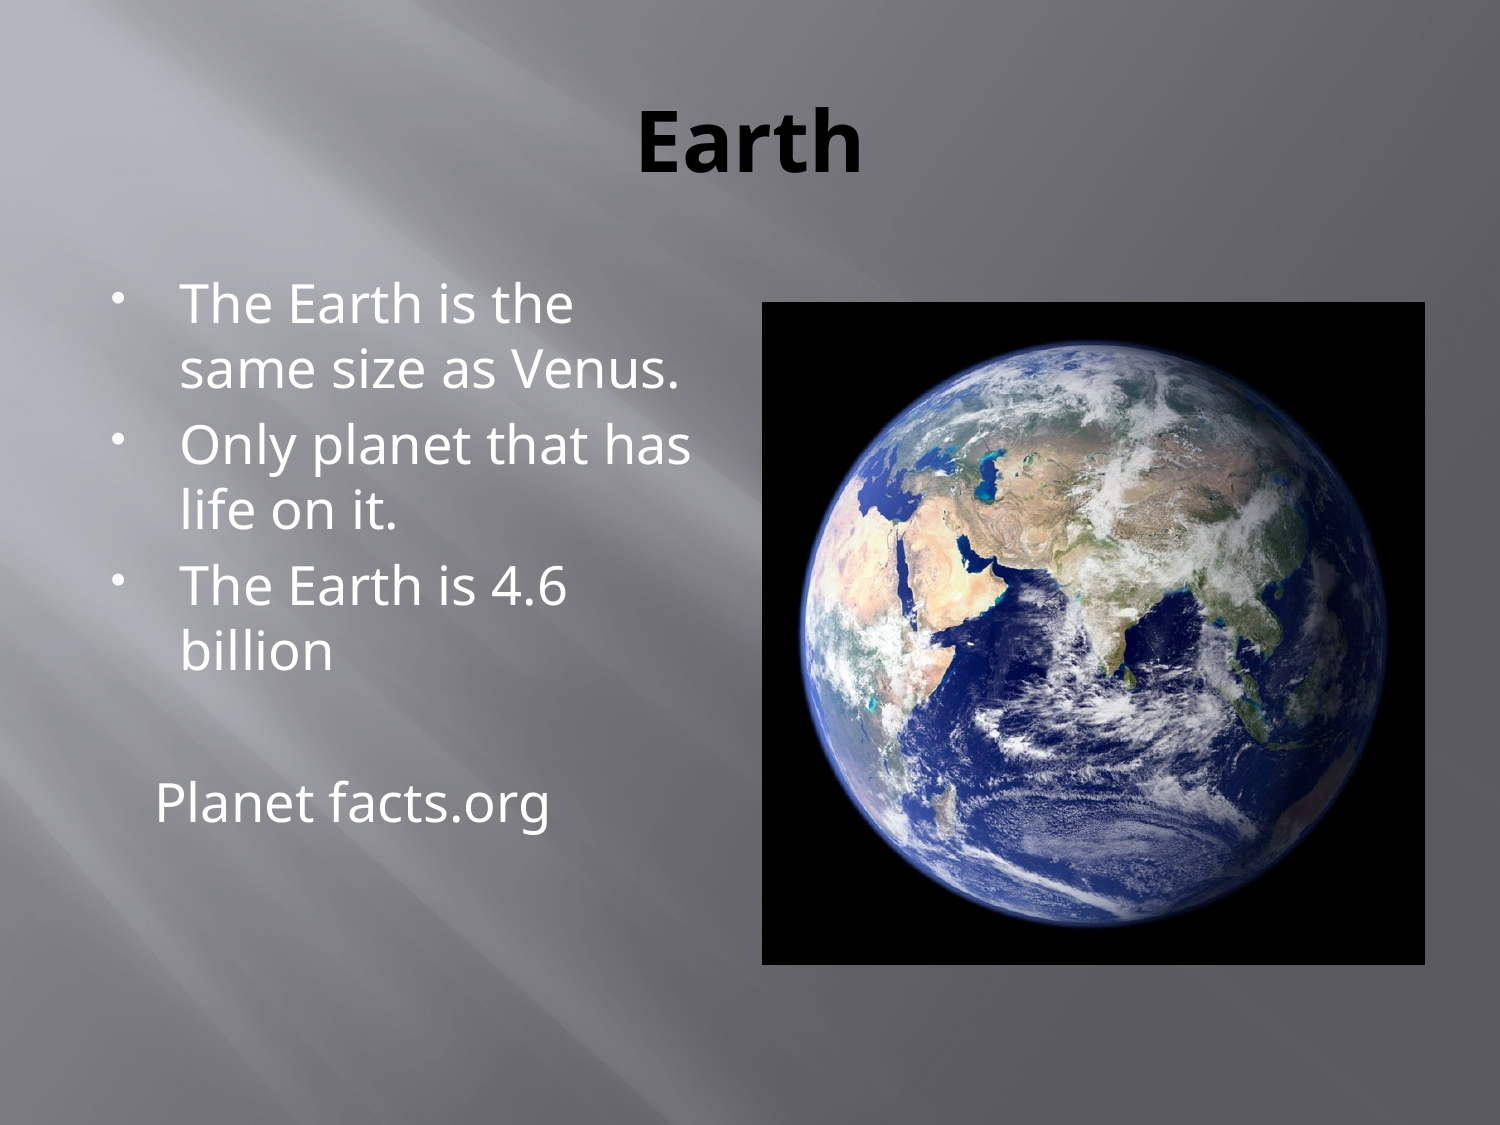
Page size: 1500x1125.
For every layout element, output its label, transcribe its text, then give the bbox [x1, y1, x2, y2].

title Earth [75, 45, 1425, 233]
list The Earth is the same size as Venus. Only planet that has life on it. The Earth is 4.6 billion Planet facts.org [75, 262, 738, 1005]
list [762, 302, 1426, 966]
